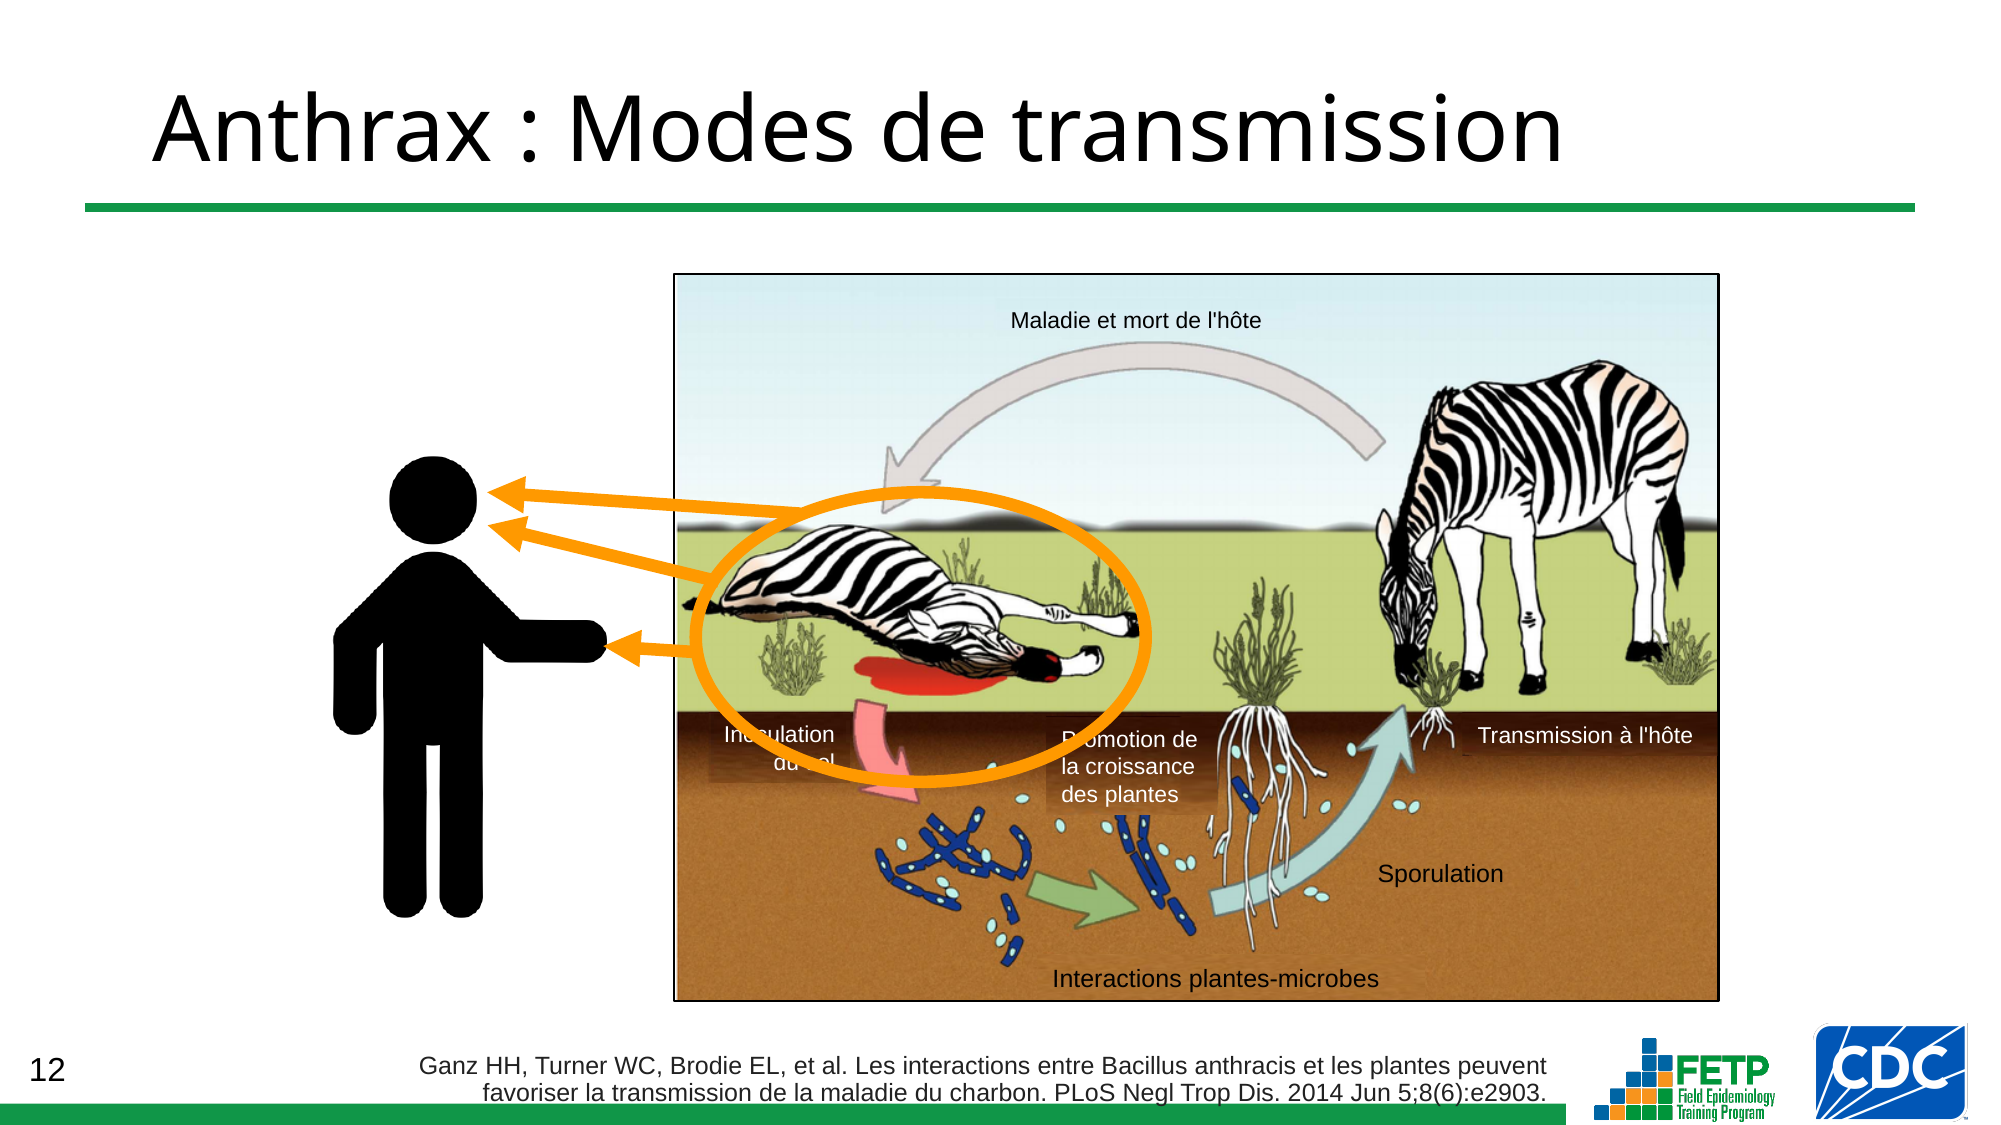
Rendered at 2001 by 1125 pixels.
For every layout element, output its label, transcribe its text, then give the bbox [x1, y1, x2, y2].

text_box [486, 492, 801, 514]
picture [1594, 1038, 1775, 1122]
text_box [487, 525, 719, 582]
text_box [602, 645, 696, 653]
picture [1813, 1023, 1968, 1122]
picture [271, 274, 1718, 1001]
title Anthrax : Modes de transmission [137, 75, 1863, 207]
list Ganz HH, Turner WC, Brodie EL, et al. Les interactions entre Bacillus anthracis et les plantes peuvent favoriser la transmission de la maladie du charbon. PLoS Negl Trop Dis. 2014 Jun 5;8(6):e2903. [375, 1045, 1565, 1116]
